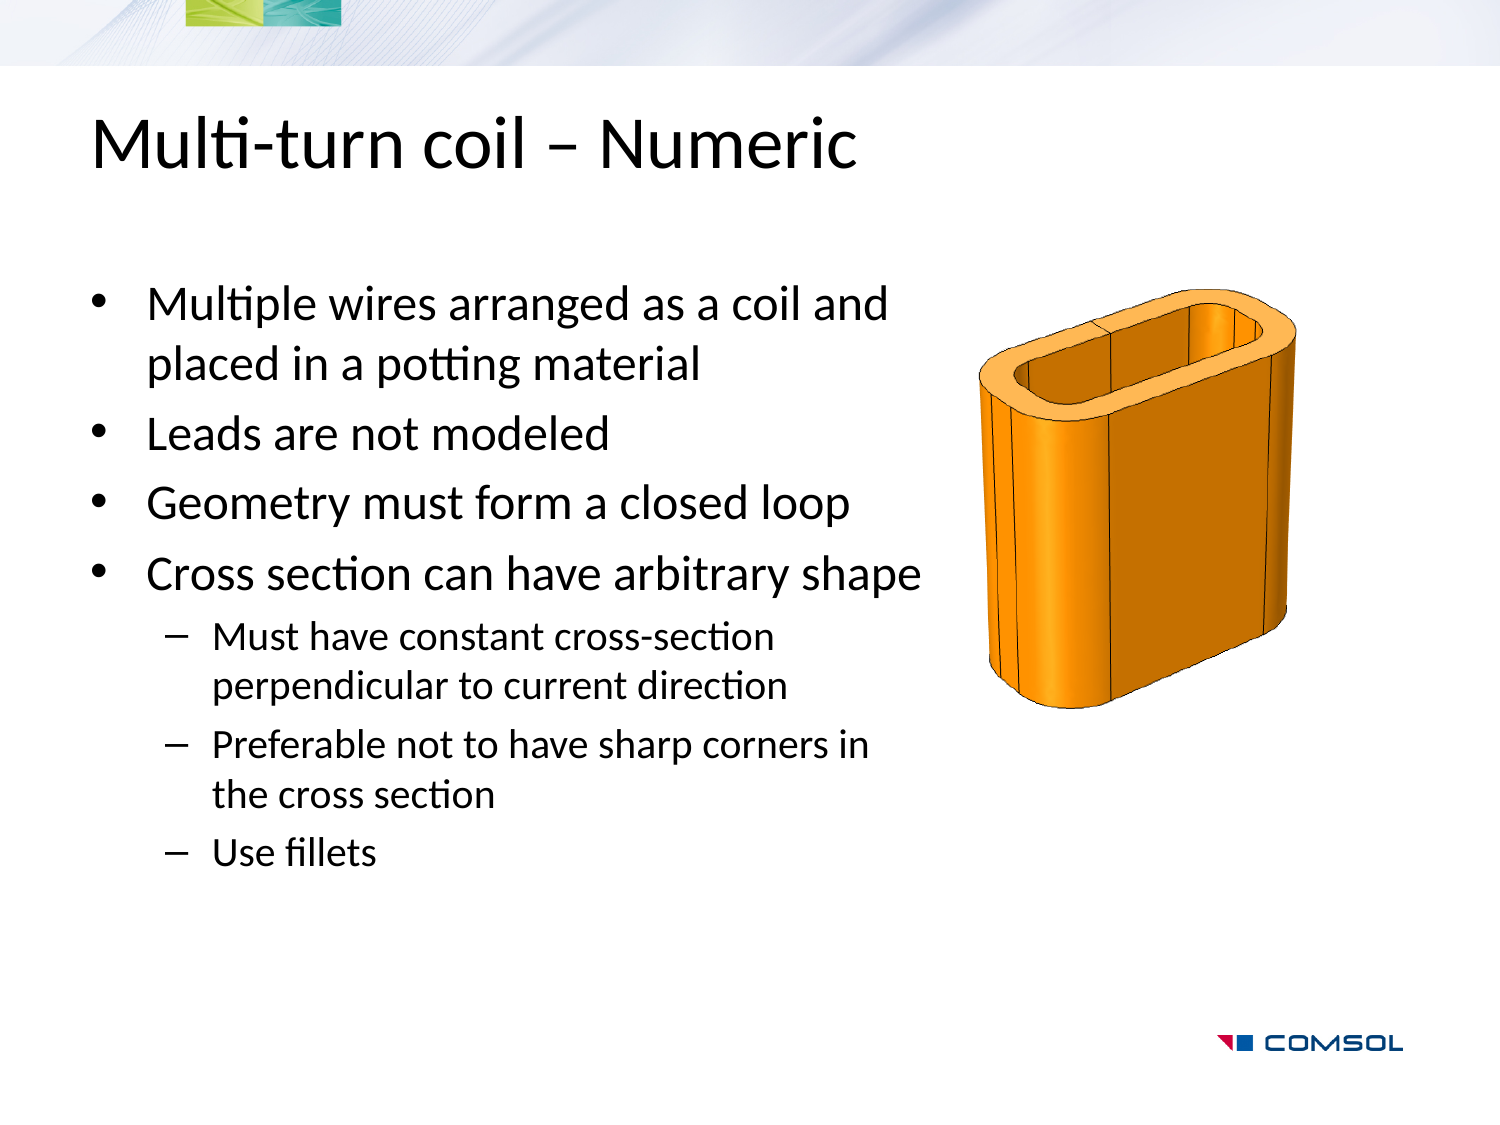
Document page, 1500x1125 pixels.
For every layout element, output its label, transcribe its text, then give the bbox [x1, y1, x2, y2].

list Multiple wires arranged as a coil and placed in a potting material Leads are not modeled Geometry must form a closed loop Cross section can have arbitrary shape Must have constant cross-section perpendicular to current direction Preferable not to have sharp corners in the cross section Use fillets [75, 262, 939, 1005]
picture [0, 0, 1500, 1125]
title Multi-turn coil – Numeric [75, 45, 1425, 233]
